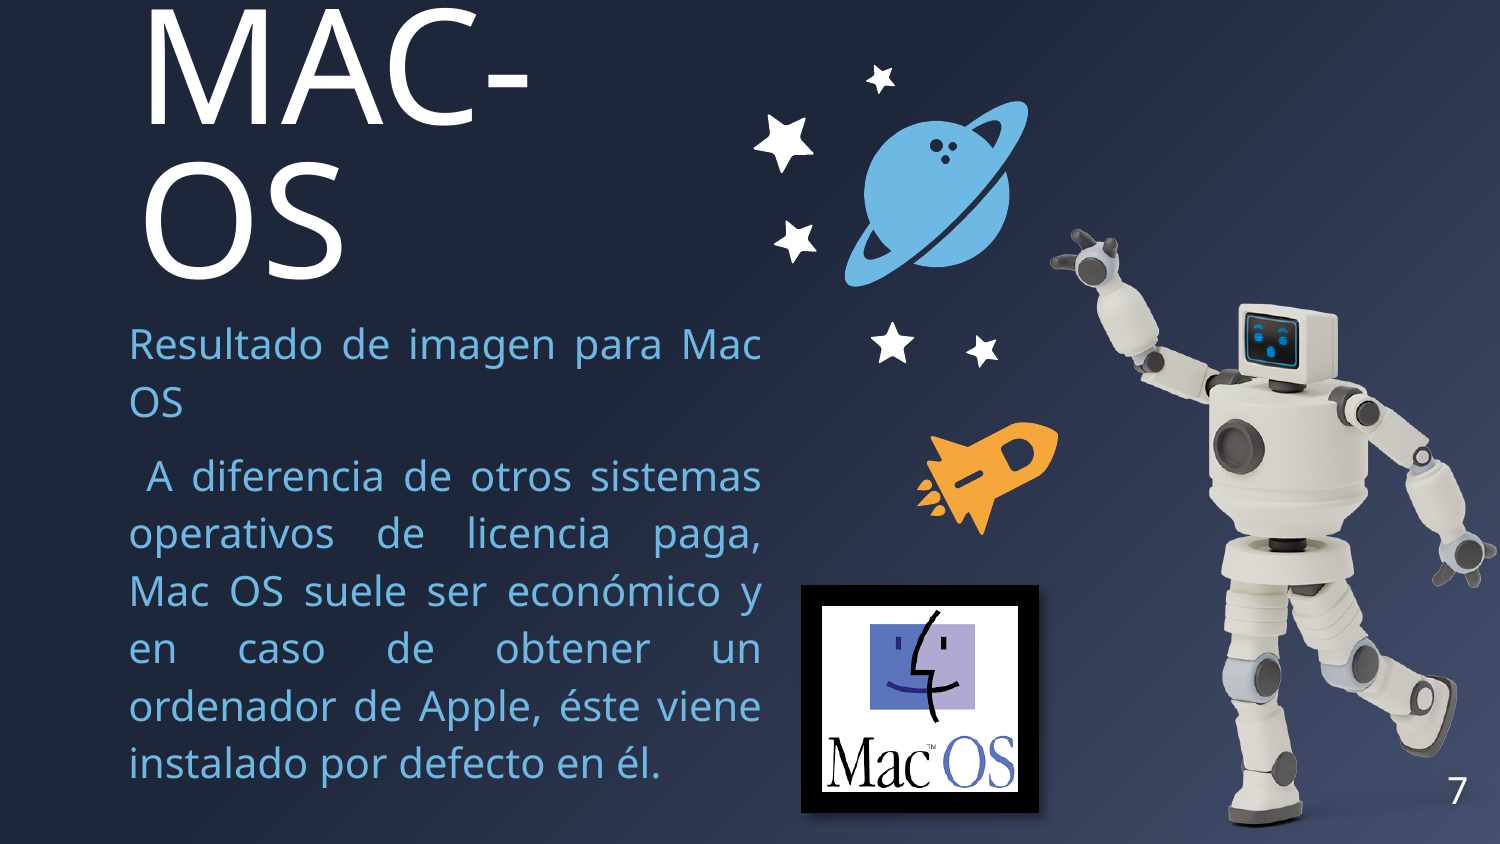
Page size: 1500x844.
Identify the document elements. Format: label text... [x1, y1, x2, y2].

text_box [844, 101, 1029, 287]
text_box [773, 220, 817, 264]
subtitle Resultado de imagen para Mac OS A diferencia de otros sistemas operativos de licencia paga, Mac OS suele ser económico y en caso de obtener un ordenador de Apple, éste viene instalado por defecto en él. [128, 310, 763, 766]
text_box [922, 409, 1045, 533]
text_box [865, 65, 895, 94]
text_box [966, 335, 998, 368]
title MAC-OS [136, 78, 582, 310]
text_box [870, 321, 915, 364]
text_box [753, 114, 814, 174]
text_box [1050, 229, 1497, 830]
picture [822, 605, 1019, 793]
